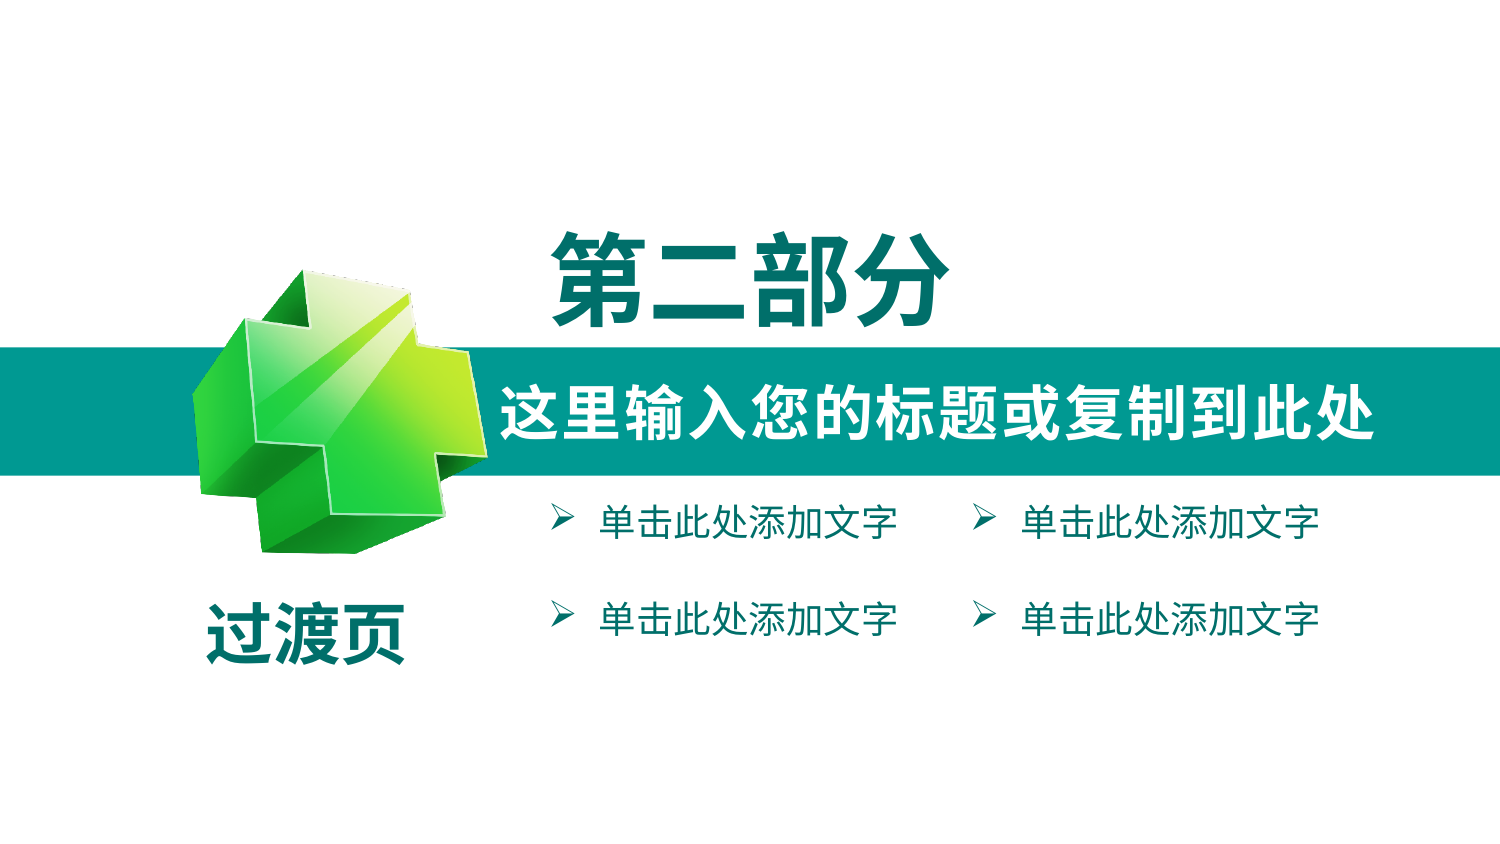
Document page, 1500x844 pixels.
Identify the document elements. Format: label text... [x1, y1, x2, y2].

text_box 单击此处添加文字 [969, 485, 1343, 558]
text_box 单击此处添加文字 [548, 582, 921, 655]
picture [191, 268, 488, 555]
text_box 第二部分 [510, 246, 990, 310]
text_box 这里输入您的标题或复制到此处 [0, 345, 186, 478]
text_box 单击此处添加文字 [969, 582, 1343, 655]
text_box 过渡页 [197, 596, 417, 668]
text_box 单击此处添加文字 [548, 485, 921, 558]
text_box 这里输入您的标题或复制到此处 [493, 345, 1500, 478]
